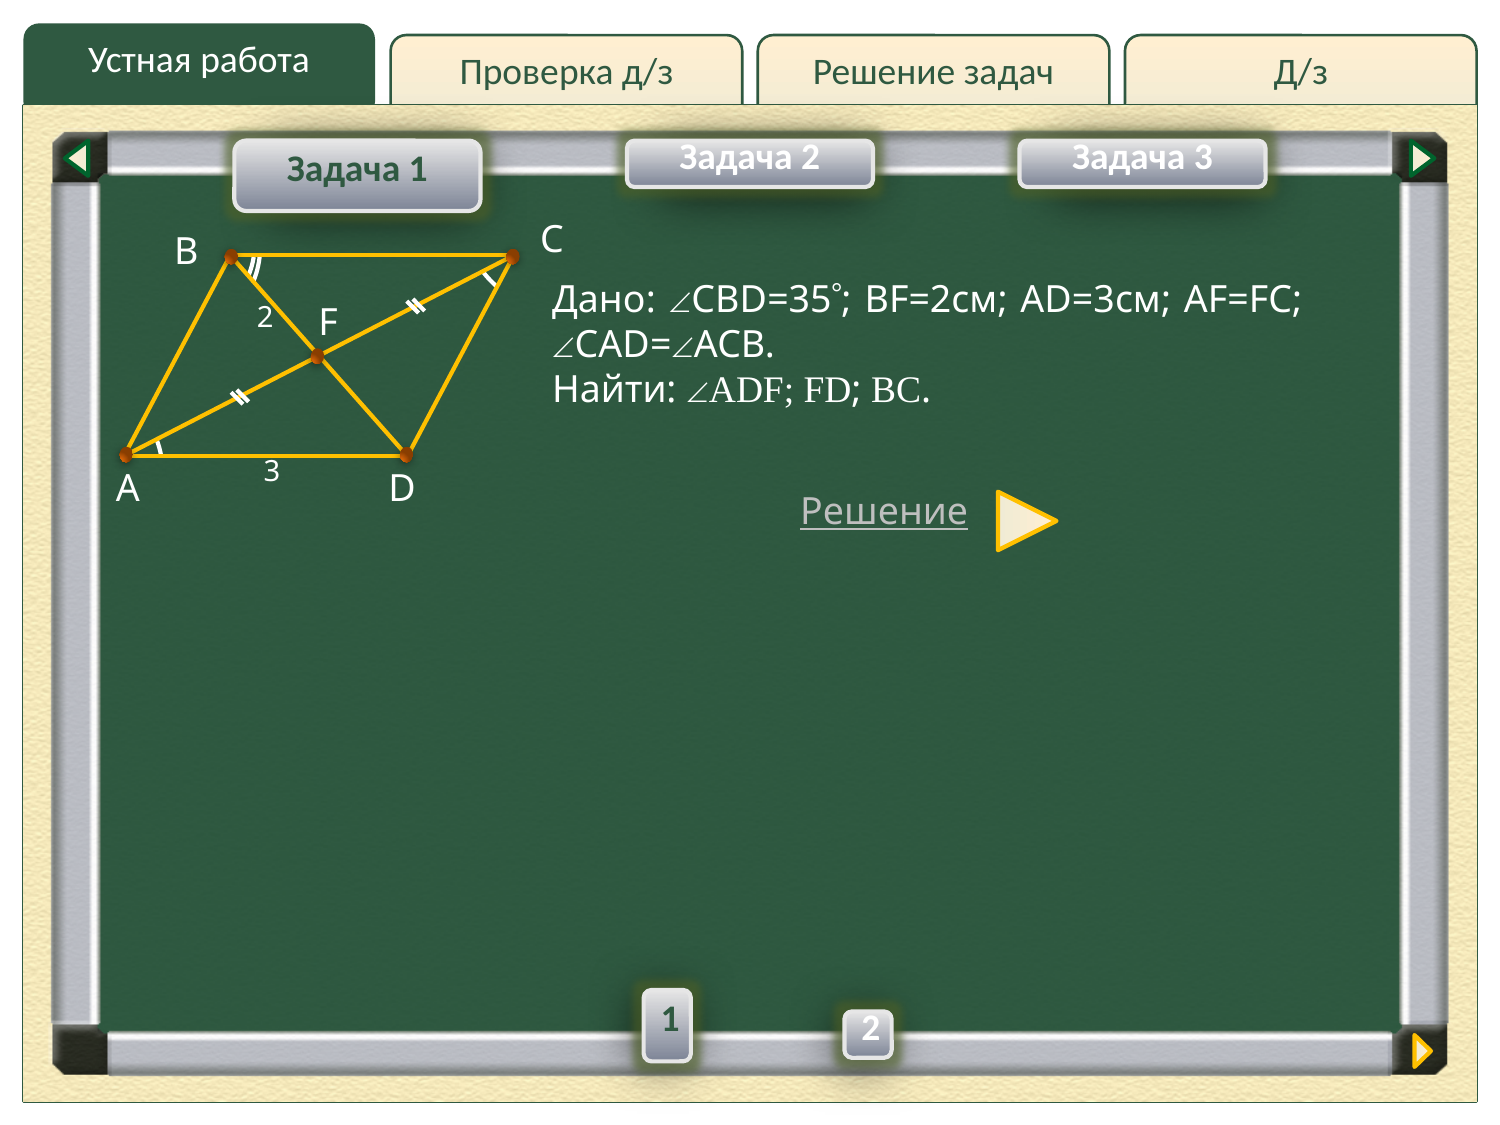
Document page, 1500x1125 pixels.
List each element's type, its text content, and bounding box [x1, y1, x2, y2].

picture [22, 104, 1477, 1103]
text_box Устная работа [21, 21, 378, 103]
text_box Проверка д/з [388, 32, 745, 102]
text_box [230, 391, 244, 405]
text_box Решение задач [755, 32, 1112, 102]
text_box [419, 298, 426, 312]
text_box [406, 300, 420, 314]
text_box Д/з [1122, 32, 1479, 103]
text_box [123, 254, 515, 457]
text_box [242, 389, 250, 396]
